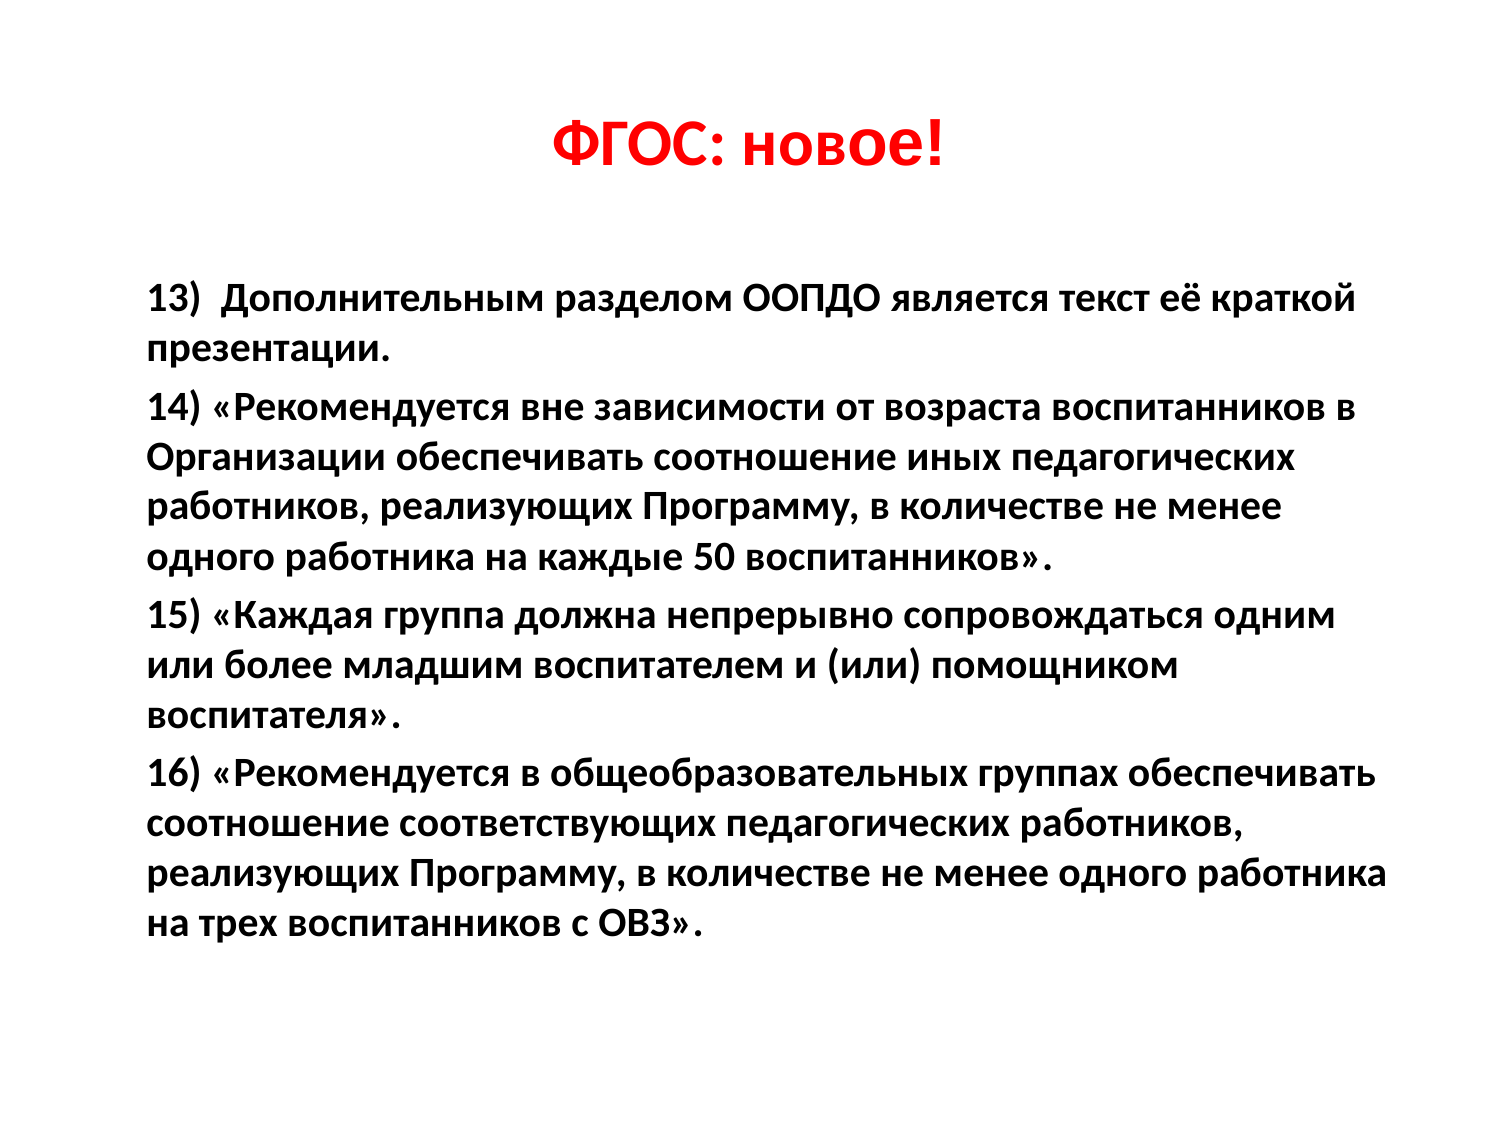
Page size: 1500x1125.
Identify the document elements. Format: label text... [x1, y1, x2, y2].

title ФГОС: новое! [74, 44, 1426, 233]
list 13) Дополнительным разделом ООПДО является текст её краткой презентации. 14) «Рекомендуется вне зависимости от возраста воспитанников в Организации обеспечивать соотношение иных педагогических работников, реализующих Программу, в количестве не менее одного работника на каждые 50 воспитанников». 15) «Каждая группа должна непрерывно сопровождаться одним или более младшим воспитателем и (или) помощником воспитателя». 16) «Рекомендуется в общеобразовательных группах обеспечивать соотношение соответствующих педагогических работников, реализующих Программу, в количестве не менее одного работника на трех воспитанников с ОВЗ». [74, 262, 1426, 1006]
